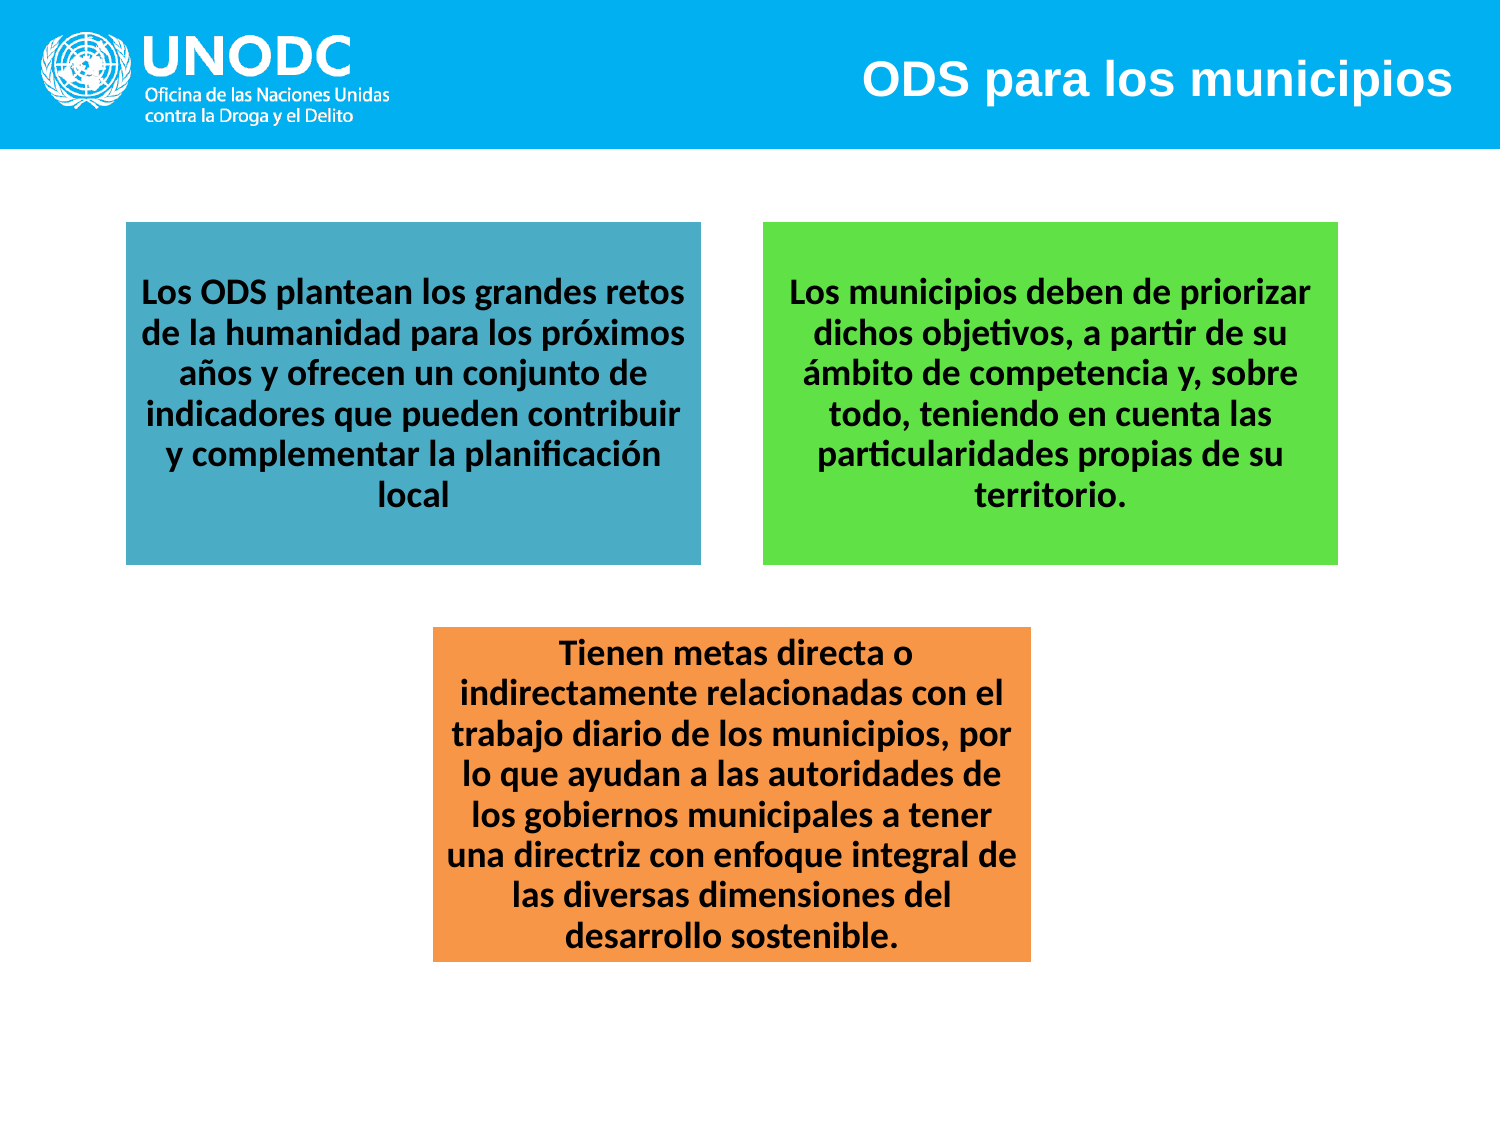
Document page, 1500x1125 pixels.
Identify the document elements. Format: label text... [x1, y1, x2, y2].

picture [317, 36, 349, 76]
picture [195, 93, 200, 101]
picture [92, 99, 110, 105]
picture [209, 88, 215, 101]
picture [278, 37, 311, 74]
picture [55, 33, 118, 96]
picture [100, 63, 130, 100]
picture [230, 36, 270, 76]
picture [114, 38, 129, 63]
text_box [123, 196, 1341, 988]
picture [237, 94, 243, 101]
picture [145, 37, 177, 76]
picture [365, 88, 371, 101]
picture [271, 93, 281, 101]
picture [187, 37, 222, 74]
text_box ODS para los municipios [847, 39, 1469, 115]
list [75, 262, 1425, 1005]
picture [42, 37, 80, 105]
